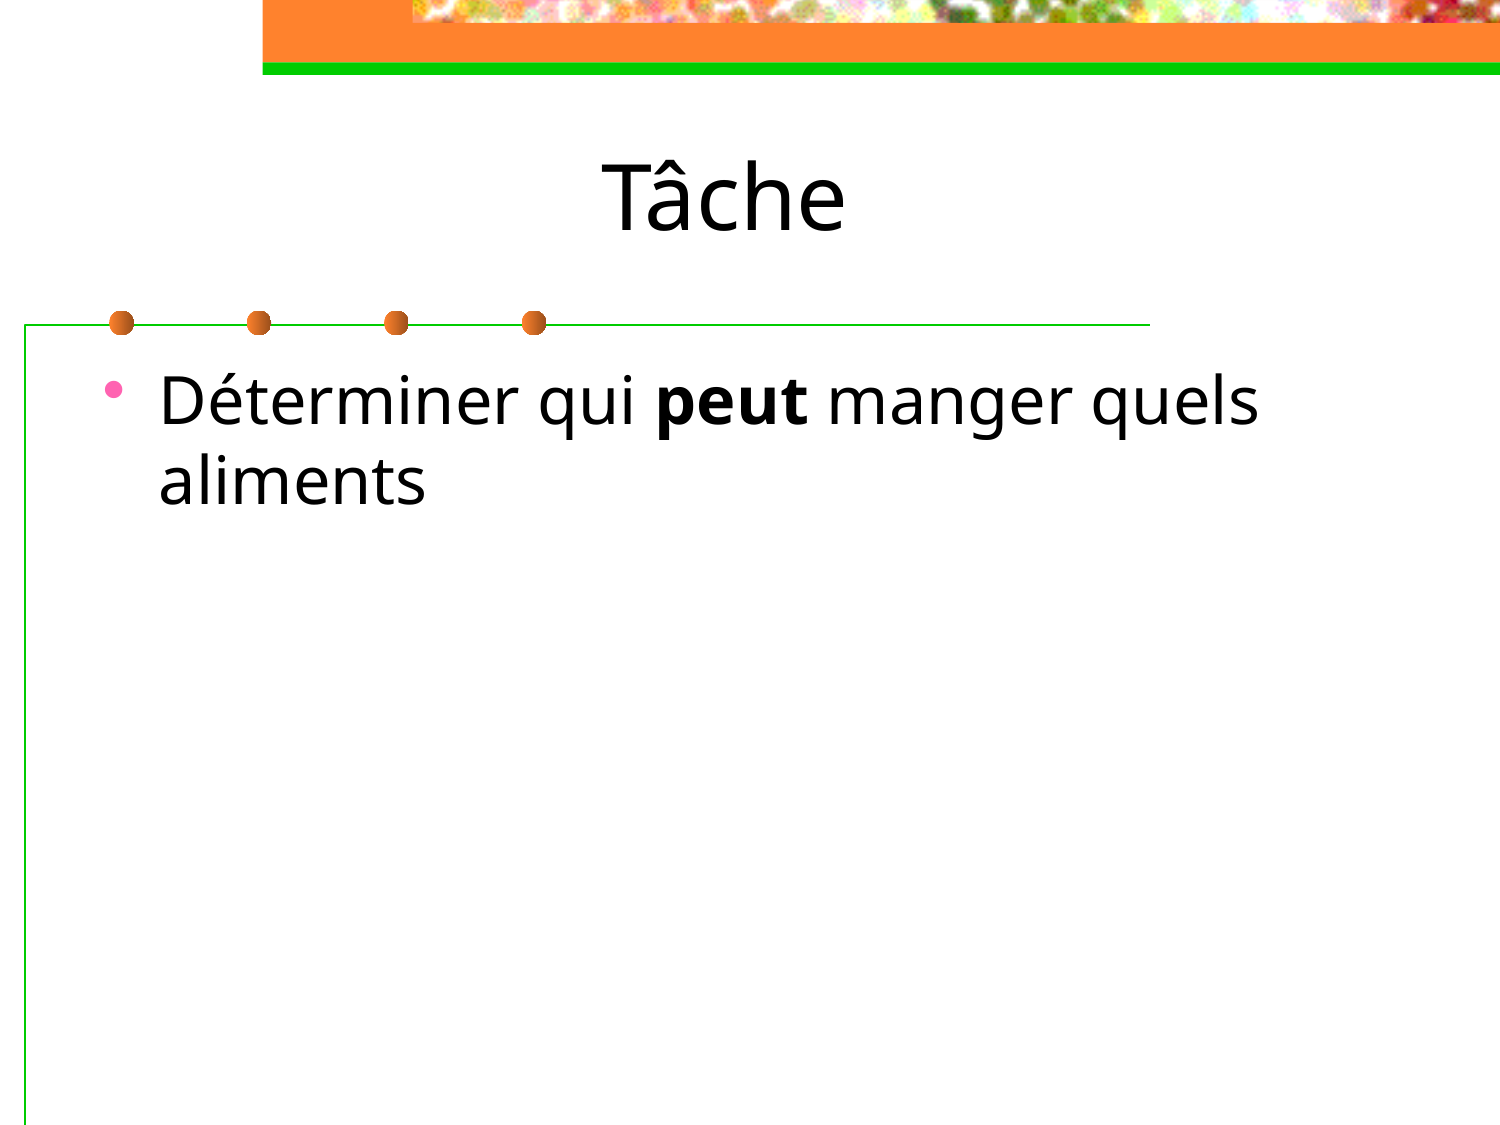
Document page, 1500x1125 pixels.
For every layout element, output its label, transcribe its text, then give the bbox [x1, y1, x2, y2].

title Tâche [87, 99, 1363, 288]
picture [412, 0, 1500, 23]
list Déterminer qui peut manger quels aliments [87, 350, 1363, 1025]
